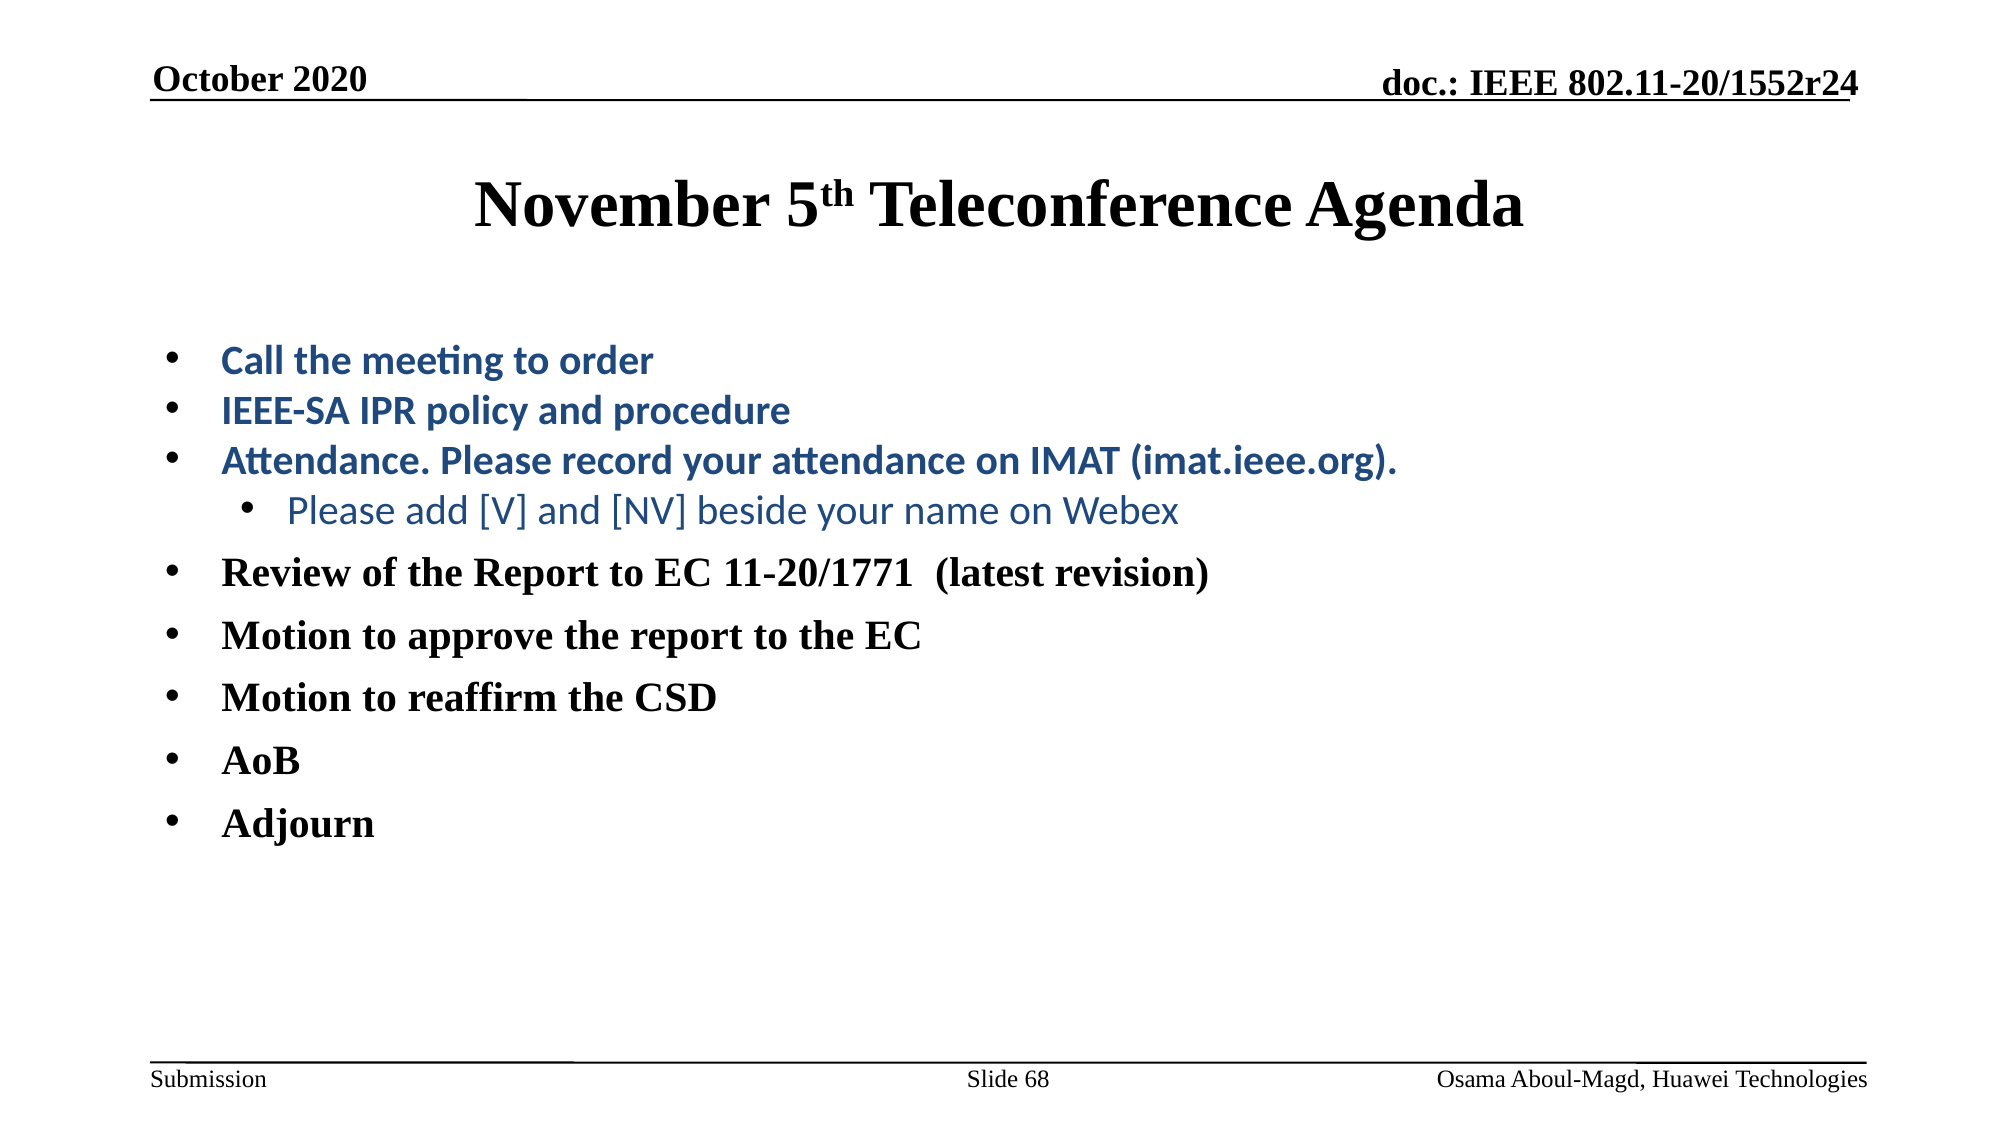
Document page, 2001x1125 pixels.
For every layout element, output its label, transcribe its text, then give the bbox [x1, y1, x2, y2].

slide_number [152, 54, 563, 100]
title November 5th Teleconference Agenda [149, 112, 1850, 288]
footer Osama Aboul-Magd, Huawei Technologies [1171, 1061, 1869, 1093]
slide_number Slide 68 [950, 1061, 1067, 1123]
list Call the meeting to order IEEE-SA IPR policy and procedure Attendance. Please record your attendance on IMAT (imat.ieee.org). Please add [V] and [NV] beside your name on Webex Review of the Report to EC 11-20/1771 (latest revision) Motion to approve the report to the EC Motion to reaffirm the CSD AoB Adjourn [149, 324, 1850, 1000]
